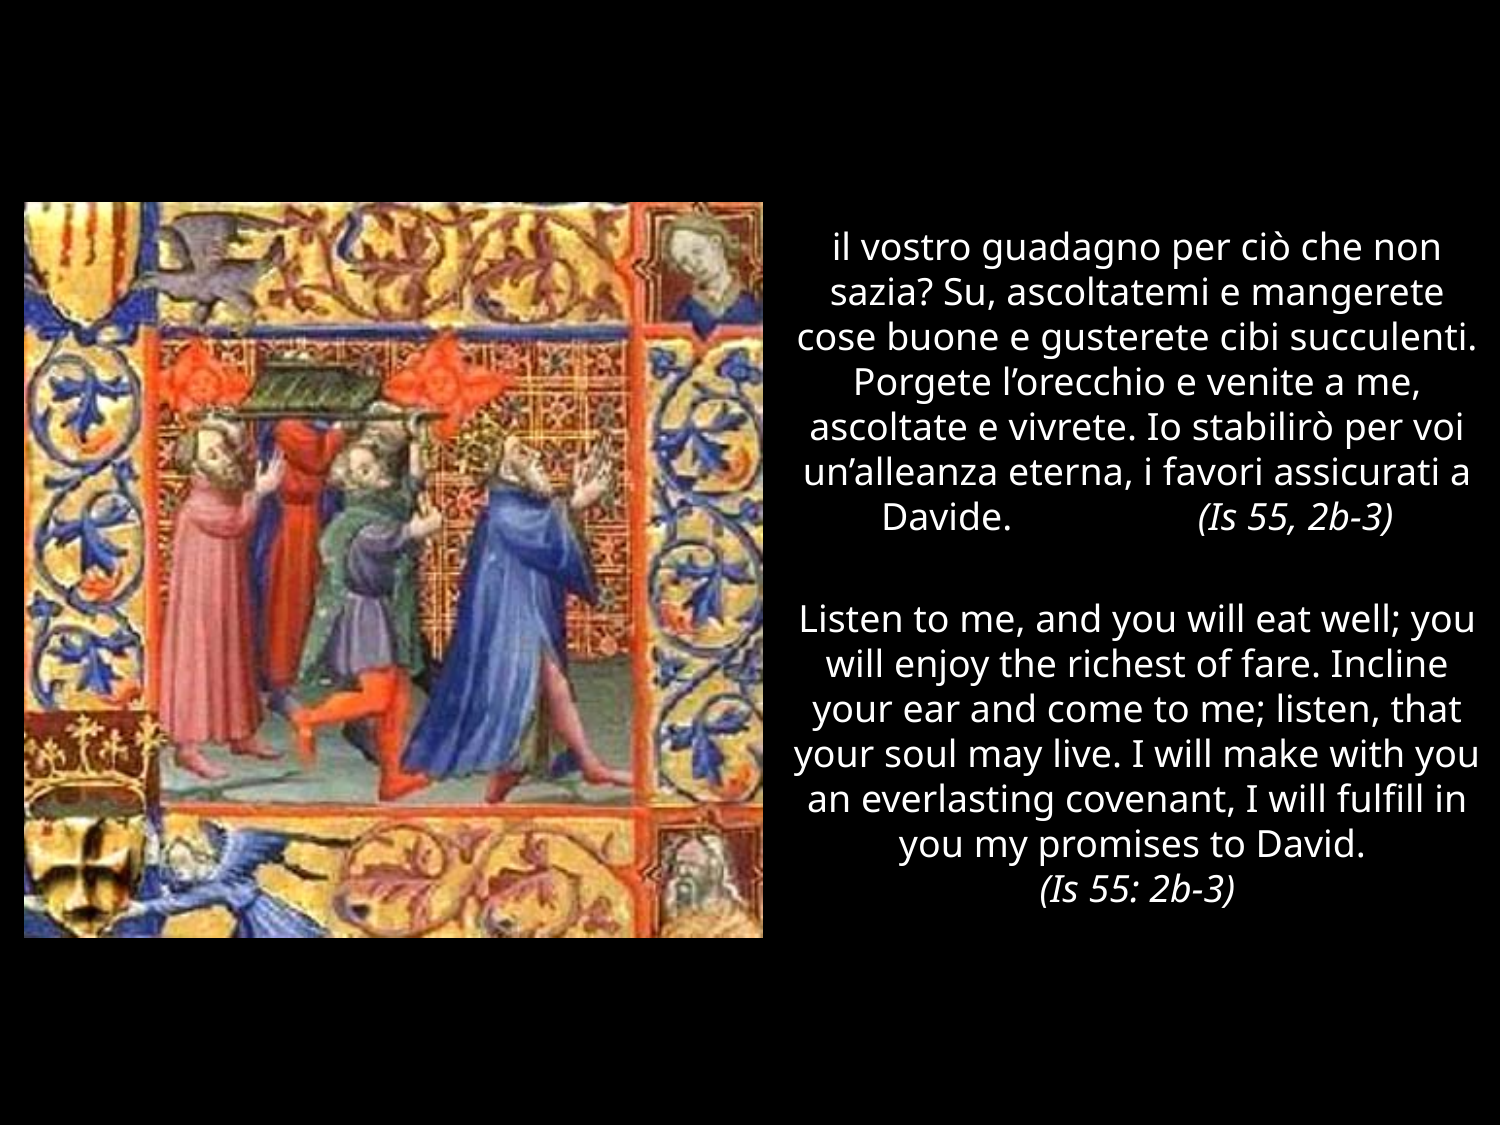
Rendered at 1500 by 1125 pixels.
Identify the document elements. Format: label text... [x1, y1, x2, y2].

title il vostro guadagno per ciò che non sazia? Su, ascoltatemi e mangerete cose buone e gusterete cibi succulenti. Porgete l’orecchio e venite a me, ascoltate e vivrete. Io stabilirò per voi un’alleanza eterna, i favori assicurati a Davide. (Is 55, 2b-3) [774, 337, 1500, 513]
picture [24, 201, 763, 938]
text_box Listen to me, and you will eat well; you will enjoy the richest of fare. Incline your ear and come to me; listen, that your soul may live. I will make with you an everlasting covenant, I will fulfill in you my promises to David. (Is 55: 2b-3) [774, 587, 1500, 918]
